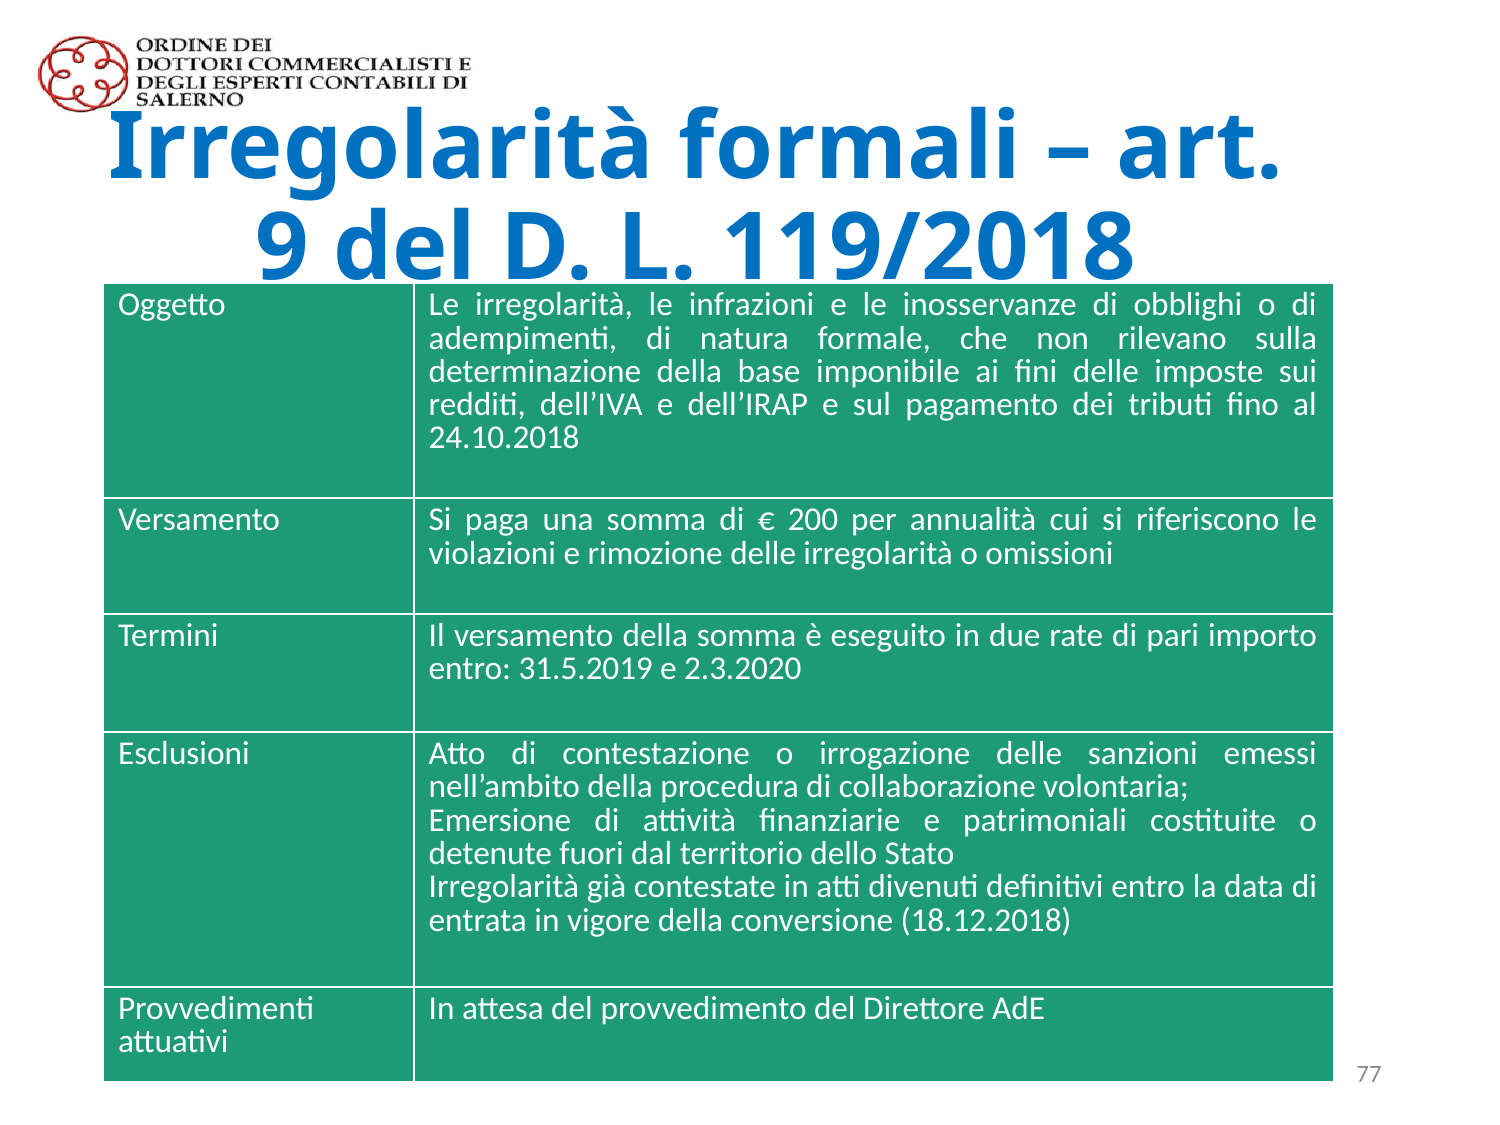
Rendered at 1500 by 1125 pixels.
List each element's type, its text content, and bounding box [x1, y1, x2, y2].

slide_number 77 [1059, 1042, 1397, 1103]
table_cell Si paga una somma di € 200 per annualità cui si riferiscono le violazioni e rimozione delle irregolarità o omissioni [415, 499, 1333, 613]
table_header Le irregolarità, le infrazioni e le inosservanze di obblighi o di adempimenti, di natura formale, che non rilevano sulla determinazione della base imponibile ai fini delle imposte sui redditi, dell’IVA e dell’IRAP e sul pagamento dei tributi fino al 24.10.2018 [415, 284, 1333, 497]
title Irregolarità formali – art. 9 del D. L. 119/2018 [58, 90, 1334, 277]
table_cell In attesa del provvedimento del Direttore AdE [415, 988, 1333, 1081]
table_cell Provvedimenti attuativi [104, 988, 413, 1081]
table_cell Termini [104, 615, 413, 731]
table_cell Esclusioni [104, 733, 413, 986]
table_cell Il versamento della somma è eseguito in due rate di pari importo entro: 31.5.2019 e 2.3.2020 [415, 615, 1333, 731]
table_cell Versamento [104, 499, 413, 613]
table_cell Atto di contestazione o irrogazione delle sanzioni emessi nell’ambito della procedura di collaborazione volontaria; Emersione di attività finanziarie e patrimoniali costituite o detenute fuori dal territorio dello Stato Irregolarità già contestate in atti divenuti definitivi entro la data di entrata in vigore della conversione (18.12.2018) [415, 733, 1333, 986]
table_header Oggetto [104, 284, 413, 497]
picture [29, 29, 479, 114]
